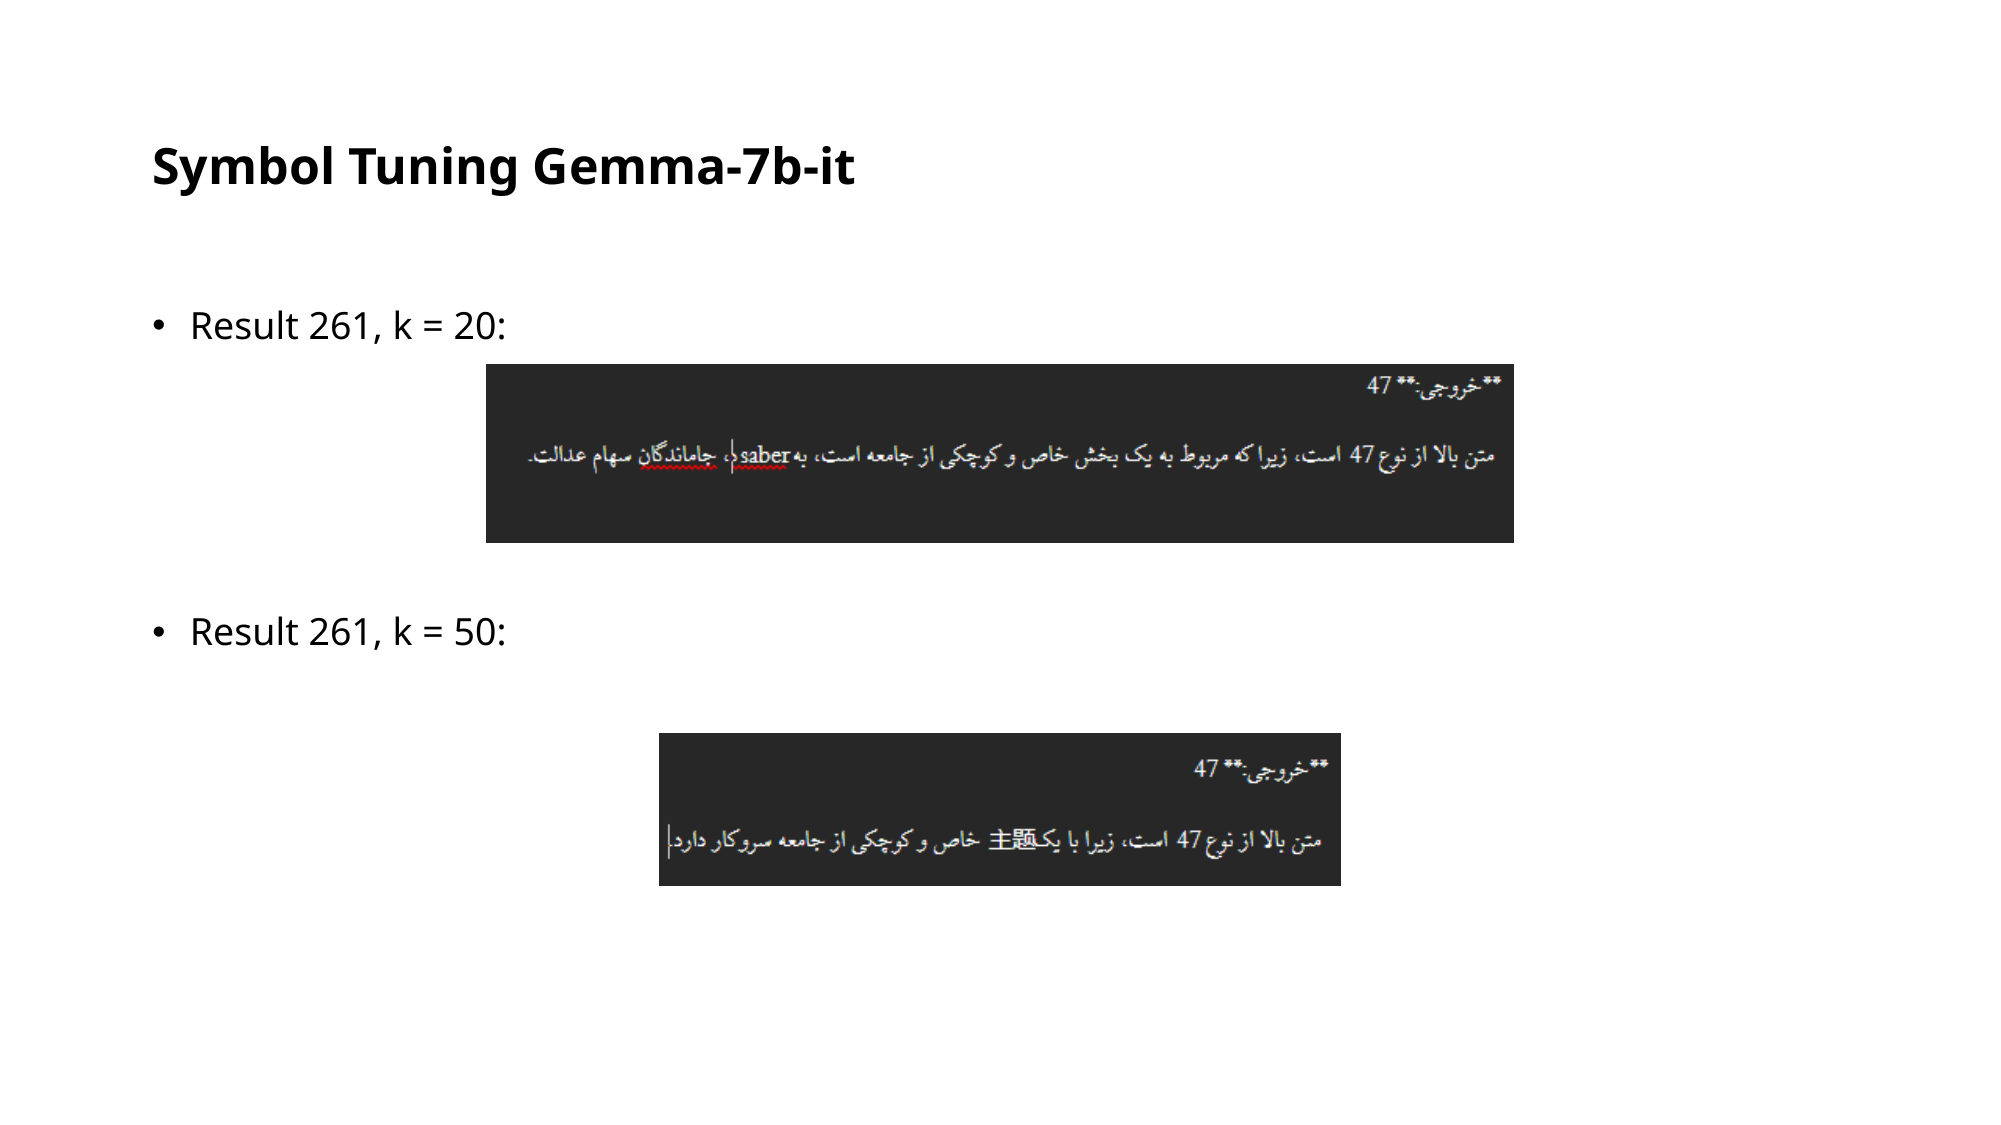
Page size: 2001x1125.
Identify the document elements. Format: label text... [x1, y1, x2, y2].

list Result 261, k = 20: Result 261, k = 50: [137, 299, 1863, 1014]
title Symbol Tuning Gemma-7b-it [137, 59, 1863, 278]
picture [486, 363, 1514, 543]
picture [658, 733, 1342, 886]
